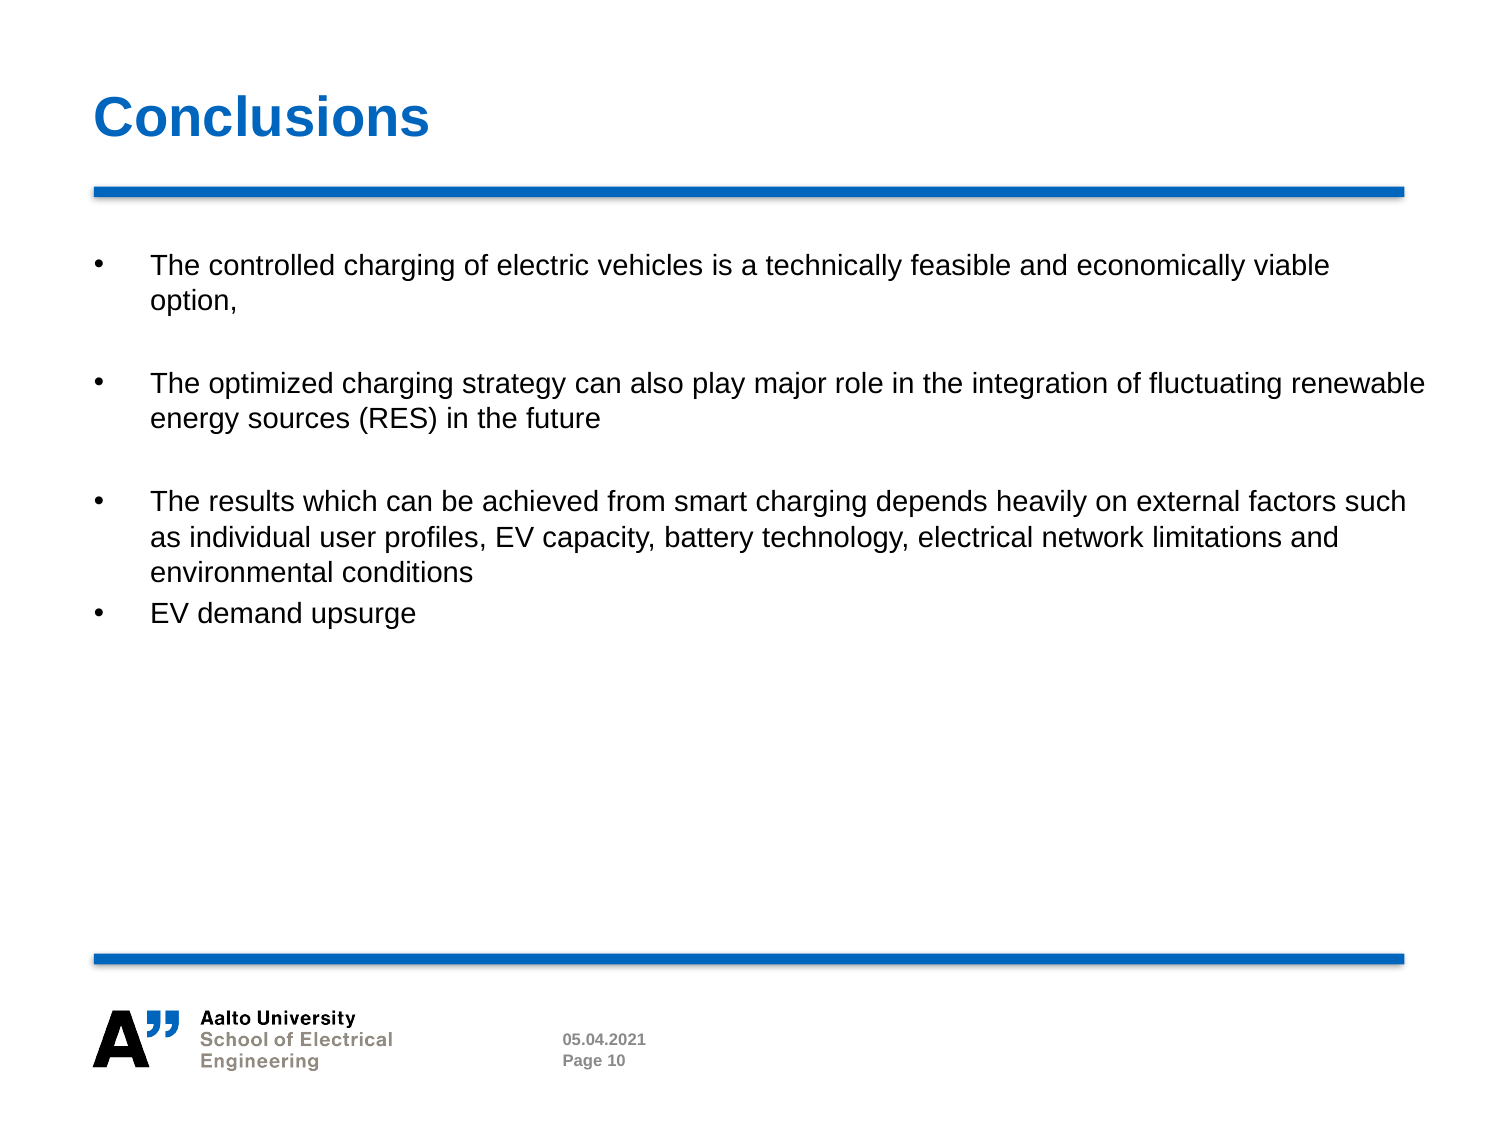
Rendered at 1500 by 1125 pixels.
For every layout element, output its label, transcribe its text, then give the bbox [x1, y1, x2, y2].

list The controlled charging of electric vehicles is a technically feasible and economically viable option, The optimized charging strategy can also play major role in the integration of fluctuating renewable energy sources (RES) in the future The results which can be achieved from smart charging depends heavily on external factors such as individual user profiles, EV capacity, battery technology, electrical network limitations and environmental conditions EV demand upsurge [93, 245, 1429, 925]
slide_number Page 10 [562, 1050, 816, 1071]
title Conclusions [93, 80, 1369, 228]
picture [35, 953, 449, 1125]
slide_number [562, 1029, 816, 1050]
